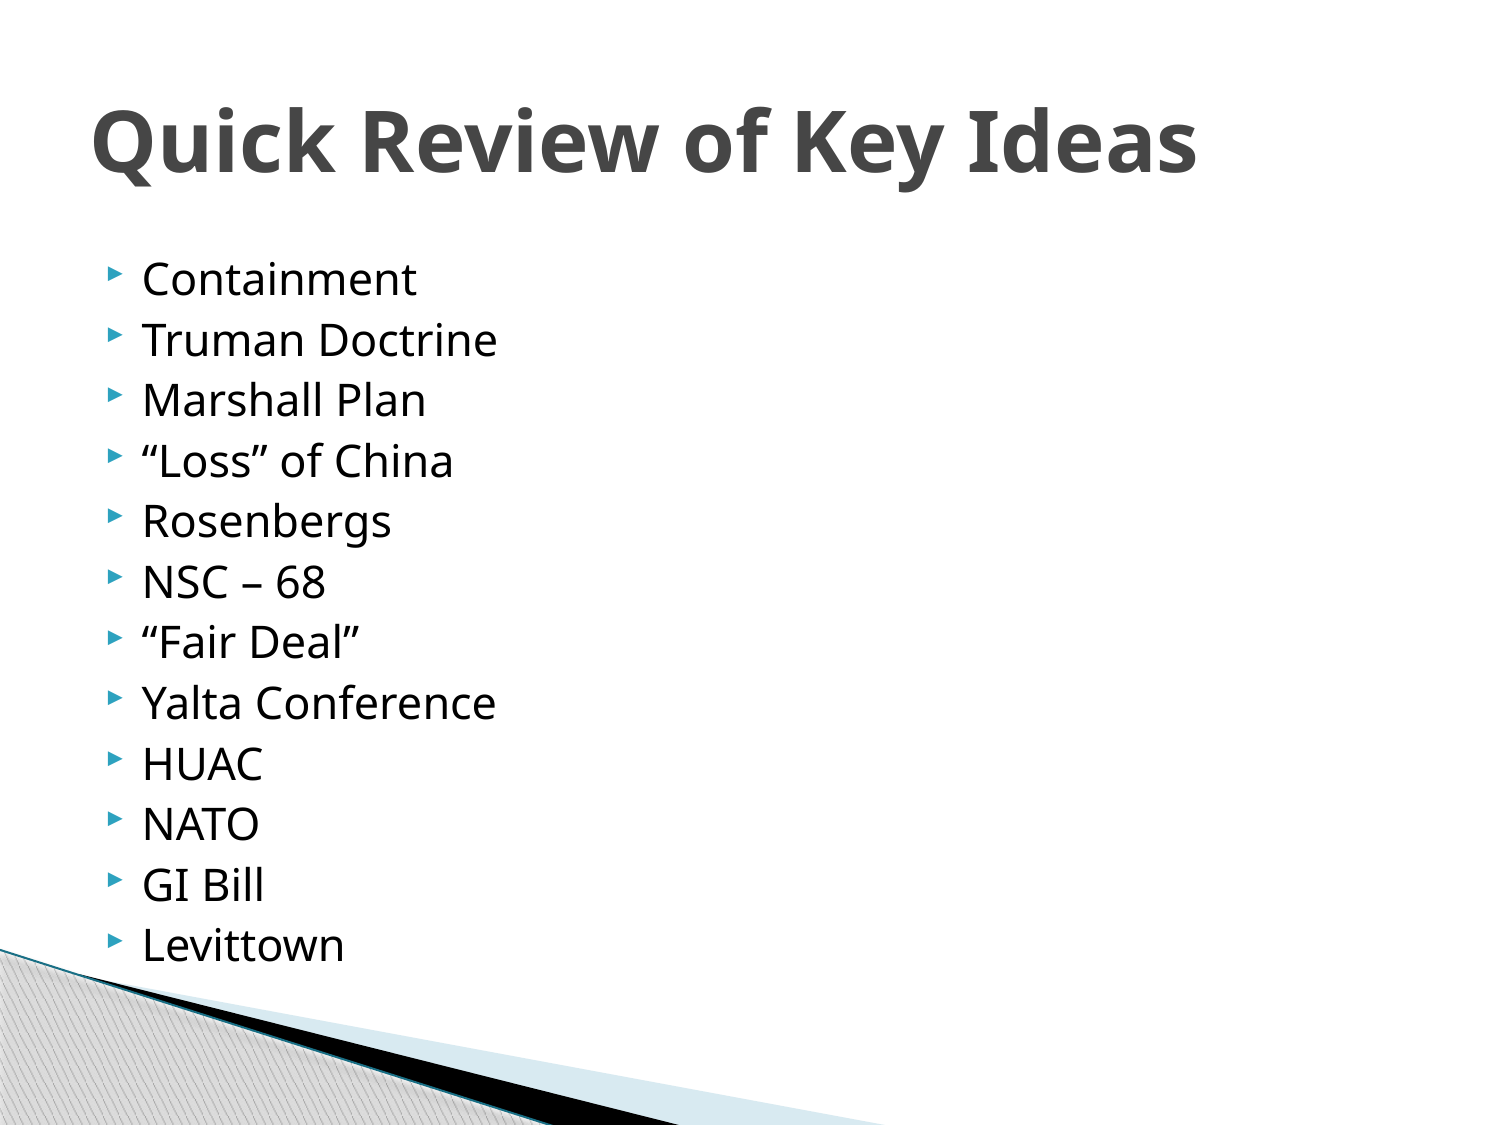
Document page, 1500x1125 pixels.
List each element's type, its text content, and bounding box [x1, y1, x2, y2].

list Containment Truman Doctrine Marshall Plan “Loss” of China Rosenbergs NSC – 68 “Fair Deal” Yalta Conference HUAC NATO GI Bill Levittown [75, 243, 1425, 986]
title Quick Review of Key Ideas [75, 45, 1425, 233]
